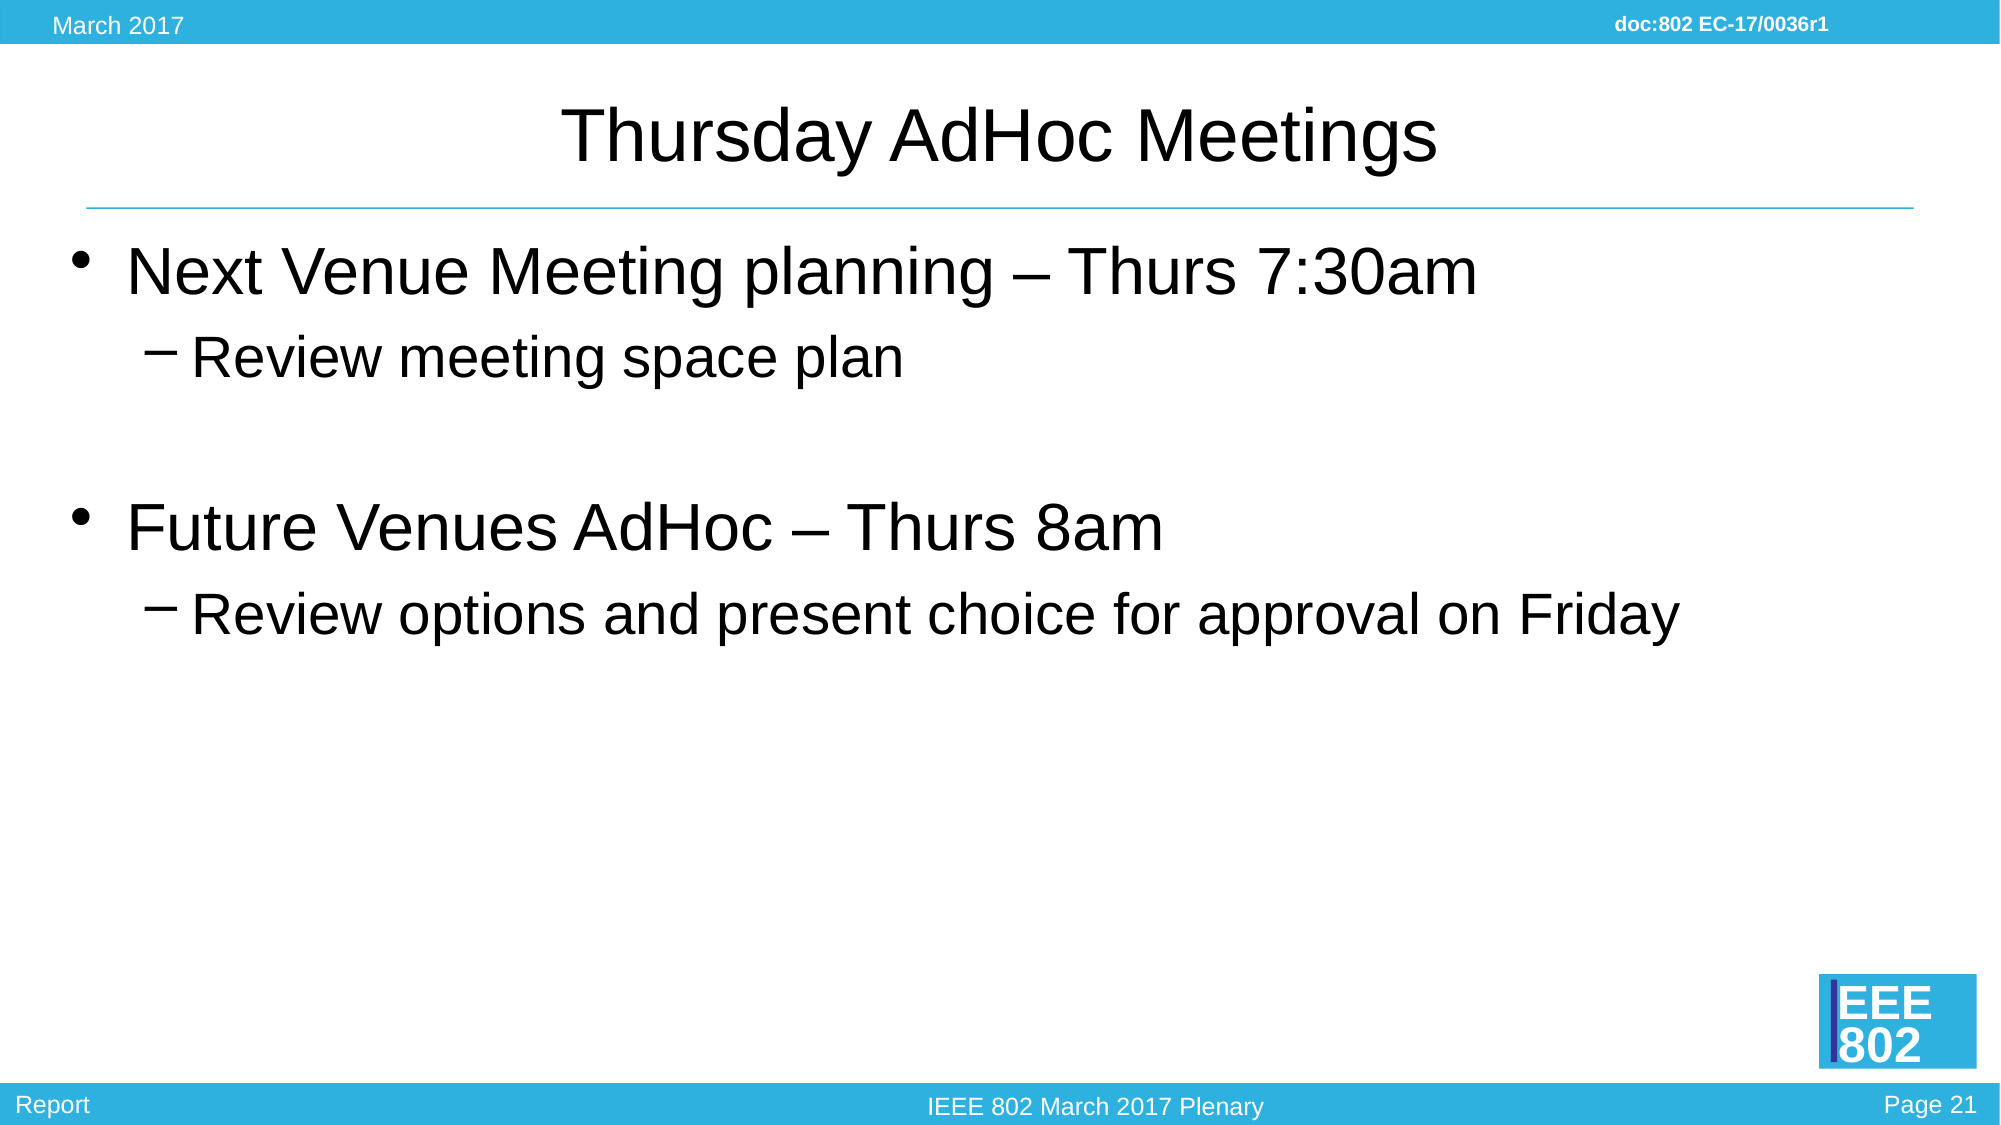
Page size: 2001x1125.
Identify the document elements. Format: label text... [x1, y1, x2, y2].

list Next Venue Meeting planning – Thurs 7:30am Review meeting space plan Future Venues AdHoc – Thurs 8am Review options and present choice for approval on Friday [54, 220, 1855, 963]
title Thursday AdHoc Meetings [99, 66, 1900, 197]
